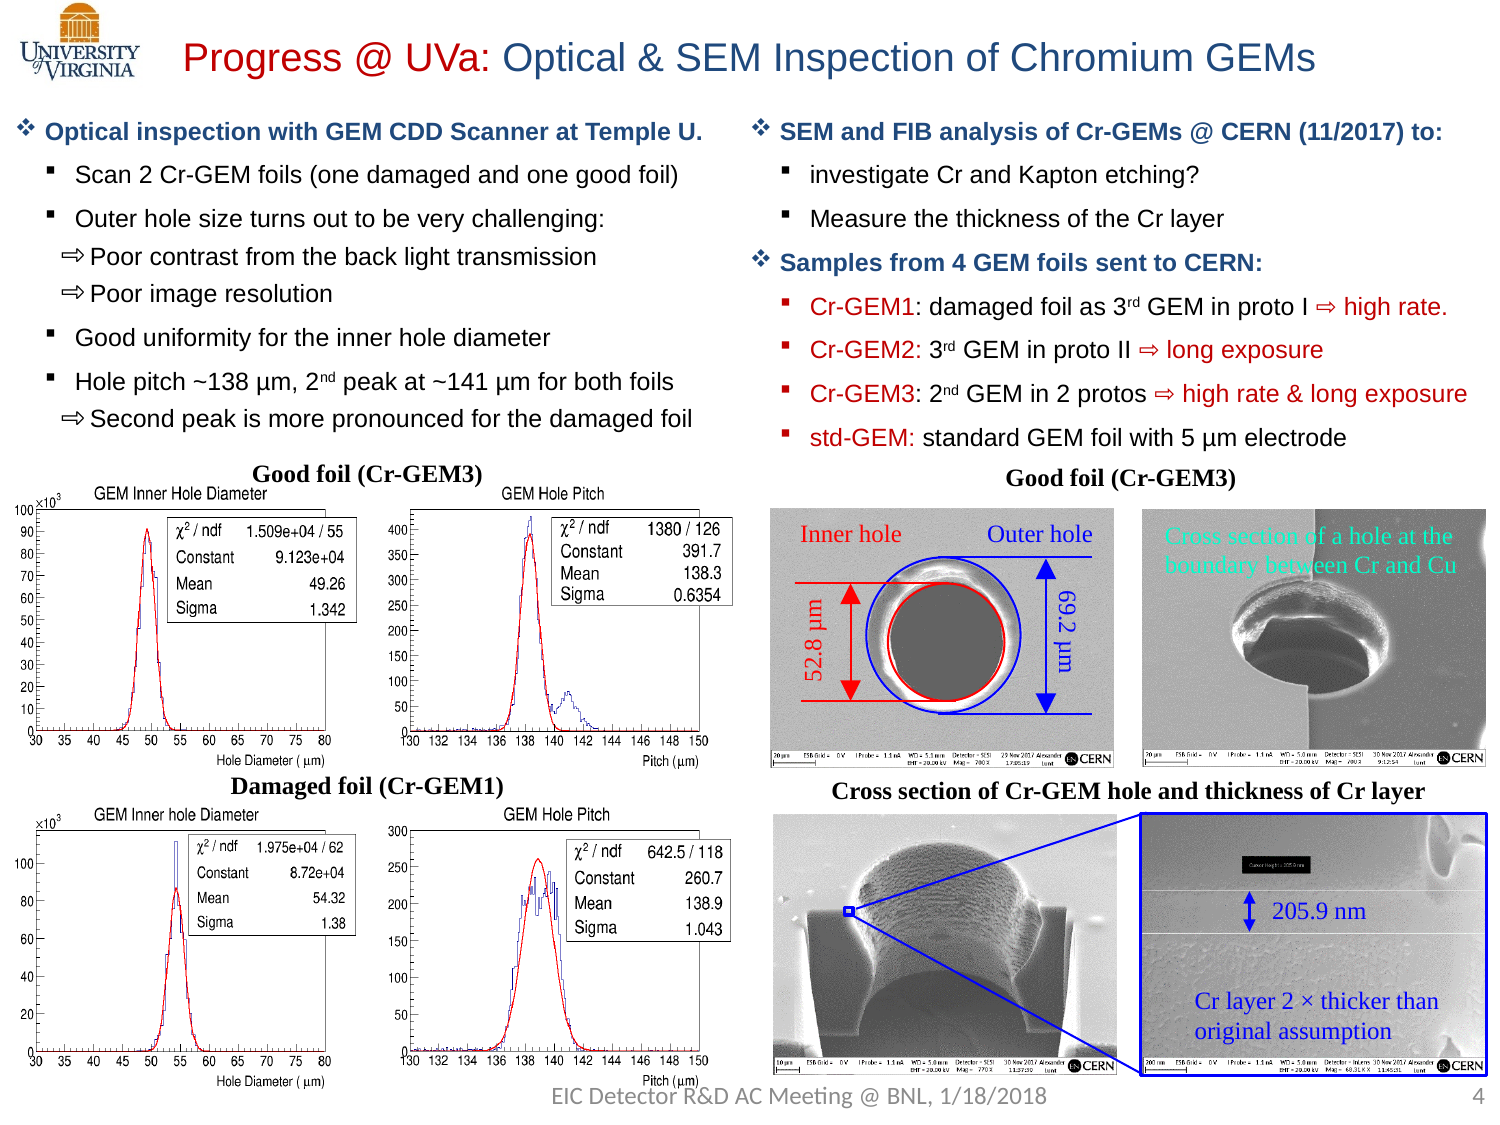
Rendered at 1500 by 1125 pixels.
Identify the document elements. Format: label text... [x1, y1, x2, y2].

text_box SEM and FIB analysis of Cr-GEMs @ CERN (11/2017) to: investigate Cr and Kapton etching? Measure the thickness of the Cr layer Samples from 4 GEM foils sent to CERN: Cr-GEM1: damaged foil as 3rd GEM in proto I ⇨ high rate. Cr-GEM2: 3rd GEM in proto II ⇨ long exposure Cr-GEM3: 2nd GEM in 2 protos ⇨ high rate & long exposure std-GEM: standard GEM foil with 5 µm electrode [734, 100, 1500, 459]
slide_number 4 [1149, 1065, 1500, 1125]
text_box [788, 582, 1005, 702]
footer EIC Detector R&D AC Meeting @ BNL, 1/18/2018 [512, 1065, 1088, 1125]
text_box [767, 454, 1488, 1075]
text_box Progress @ UVa: Optical & SEM Inspection of Chromium GEMs [0, 0, 1500, 88]
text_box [0, 449, 736, 1092]
text_box Optical inspection with GEM CDD Scanner at Temple U. Scan 2 Cr-GEM foils (one damaged and one good foil) Outer hole size turns out to be very challenging: Poor contrast from the back light transmission Poor image resolution Good uniformity for the inner hole diameter Hole pitch ~138 µm, 2nd peak at ~141 µm for both foils Second peak is more pronounced for the damaged foil [0, 100, 725, 440]
